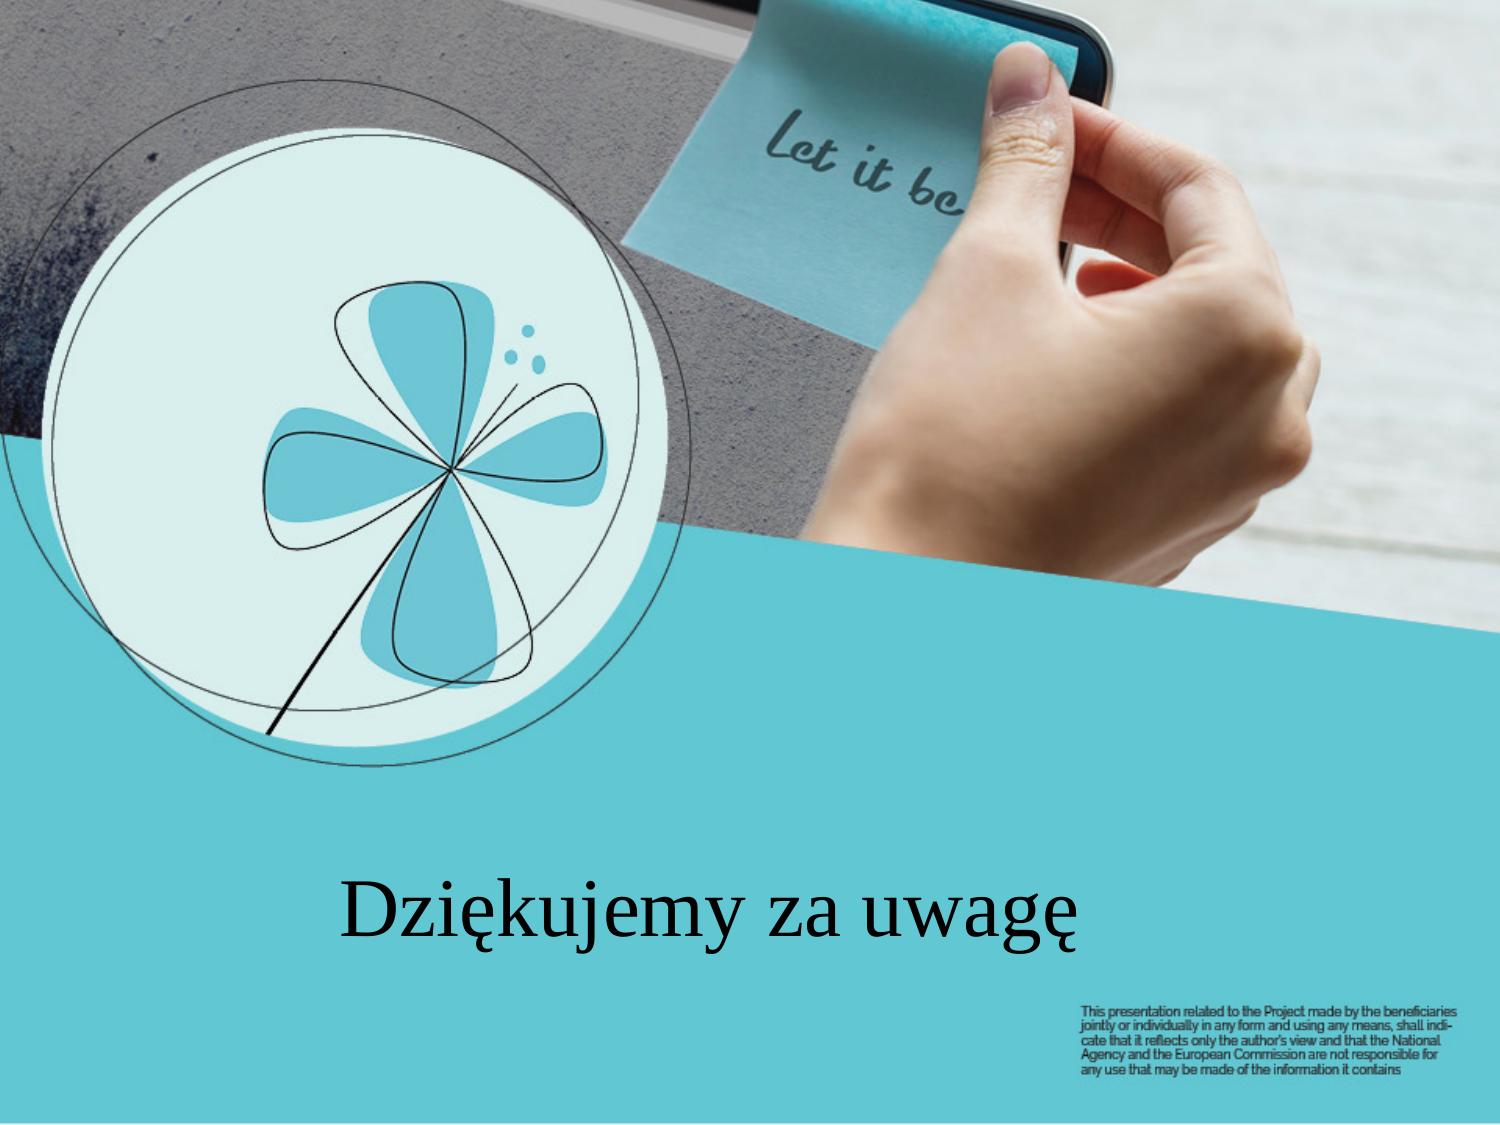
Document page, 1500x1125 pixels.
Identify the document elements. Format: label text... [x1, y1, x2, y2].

picture [0, 0, 1500, 1125]
text_box Dziękujemy za uwagę [324, 846, 1258, 961]
